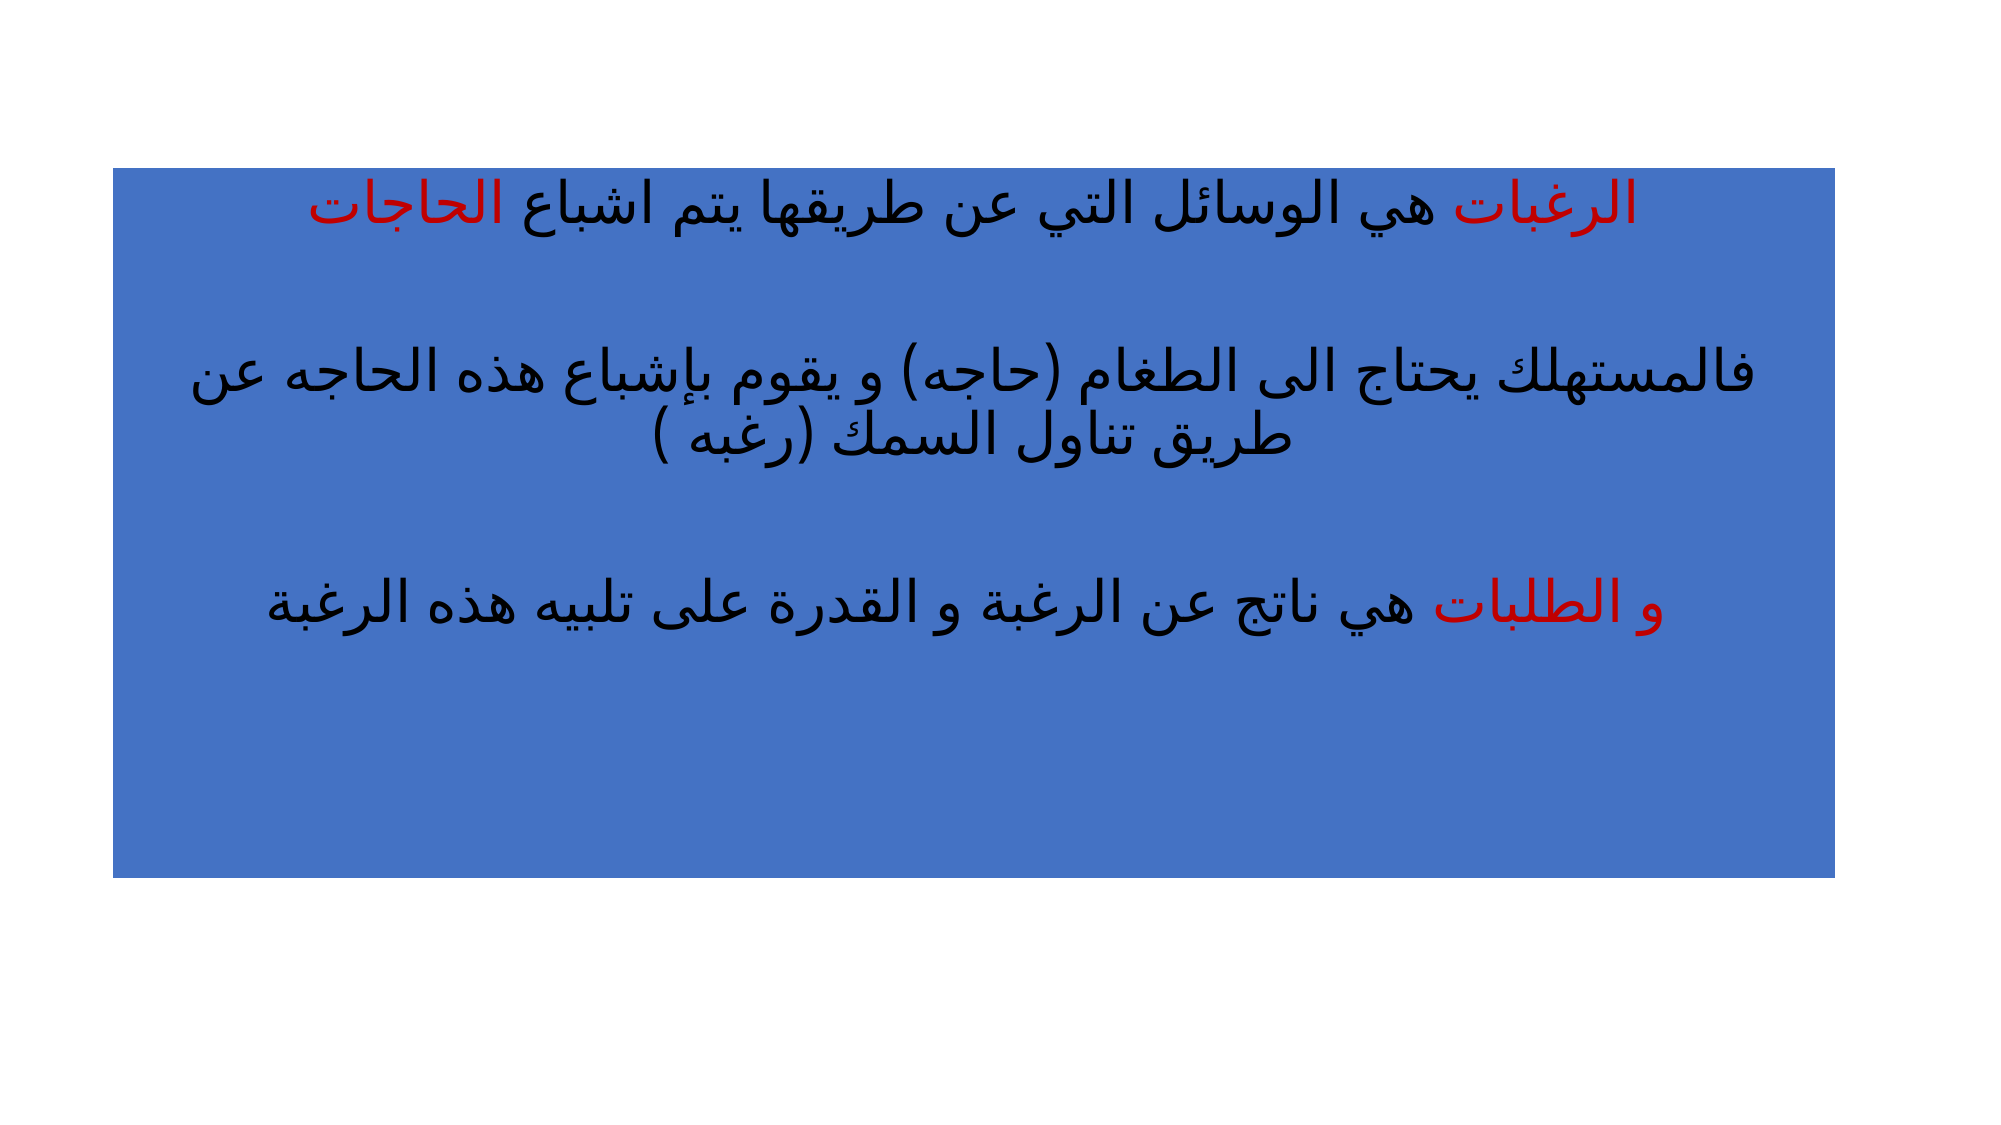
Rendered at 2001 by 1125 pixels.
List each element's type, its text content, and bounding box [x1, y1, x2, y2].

list الرغبات هي الوسائل التي عن طريقها يتم اشباع الحاجات فالمستهلك يحتاج الى الطغام (حاجه) و يقوم بإشباع هذه الحاجه عن طريق تناول السمك (رغبه ) و الطلبات هي ناتج عن الرغبة و القدرة على تلبيه هذه الرغبة [110, 165, 1838, 881]
